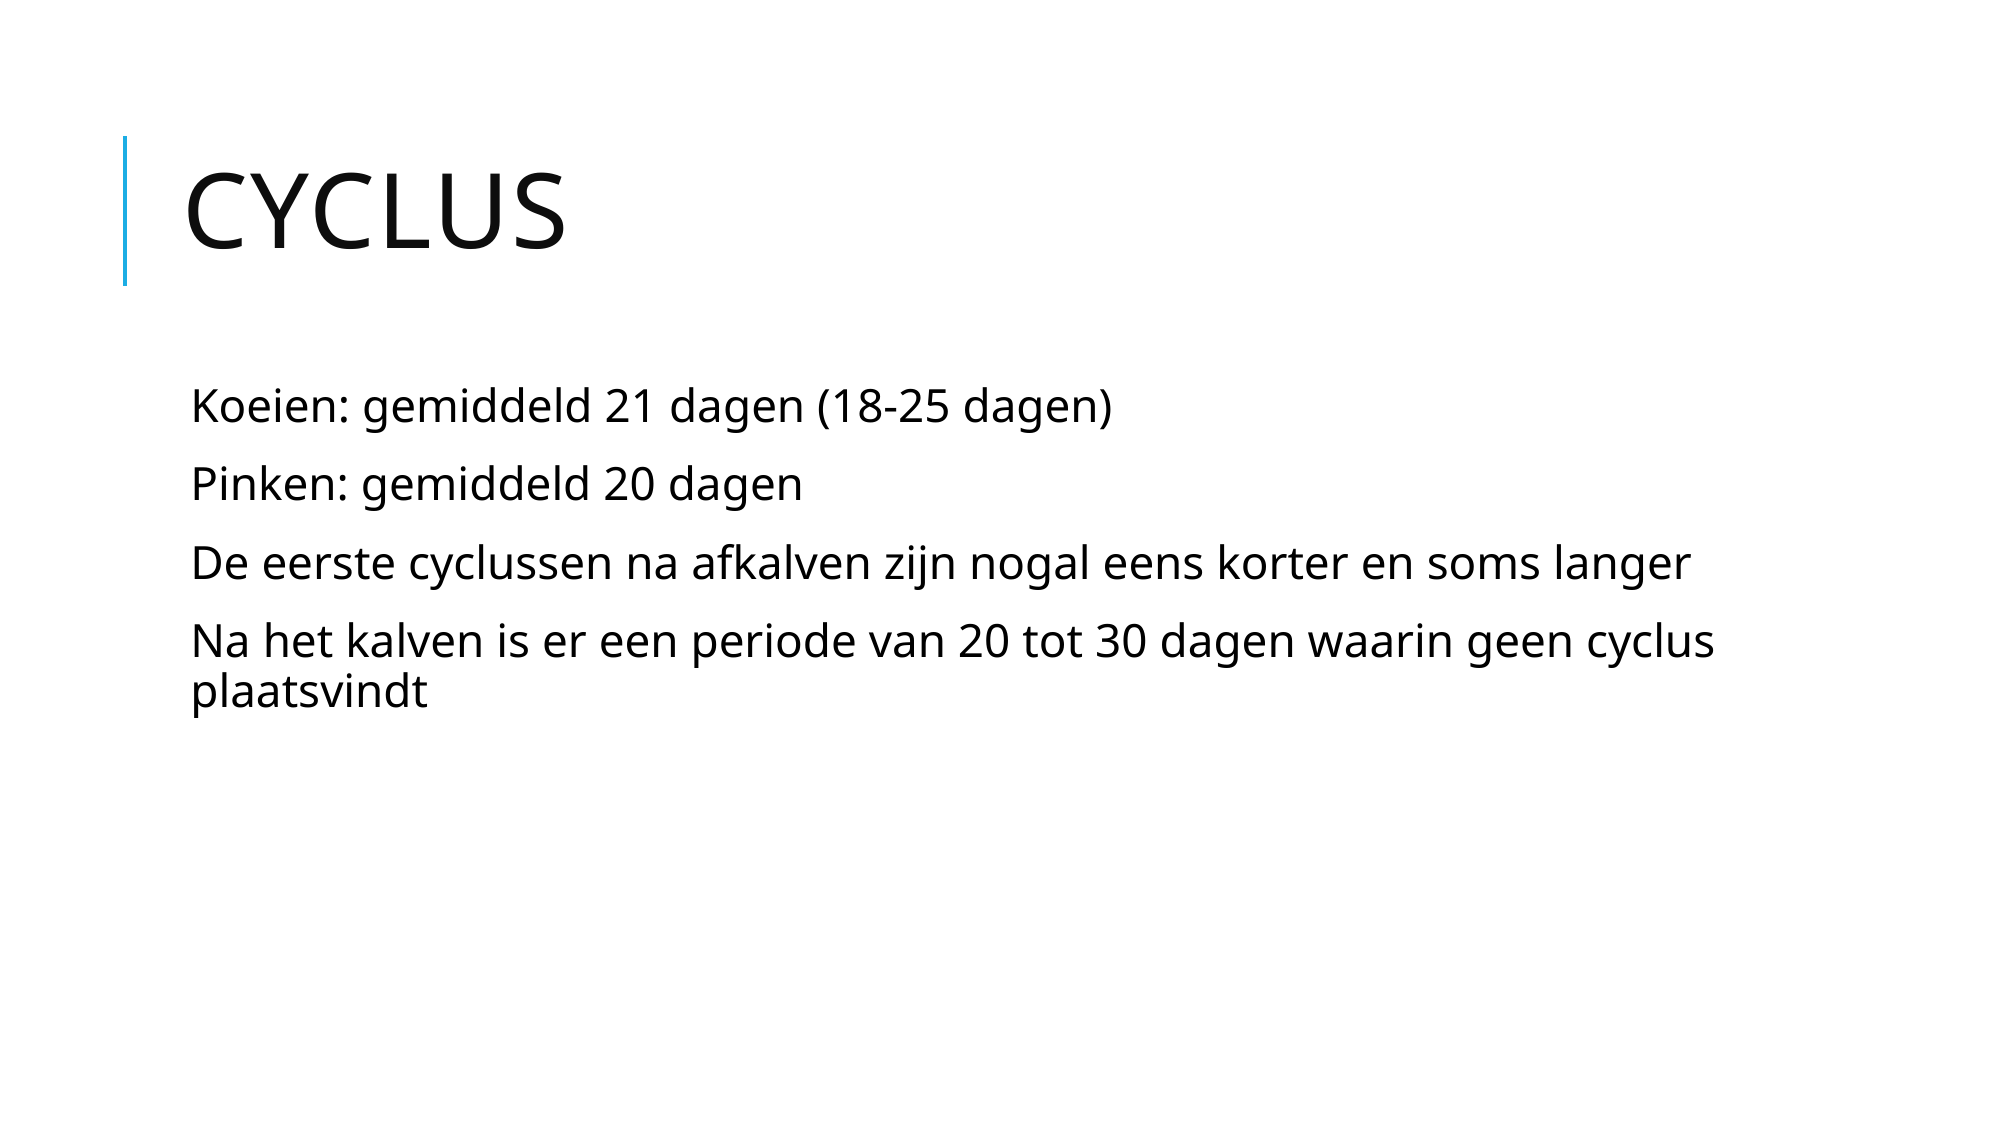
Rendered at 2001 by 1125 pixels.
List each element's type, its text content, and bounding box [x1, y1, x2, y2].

list Koeien: gemiddeld 21 dagen (18-25 dagen) Pinken: gemiddeld 20 dagen De eerste cyclussen na afkalven zijn nogal eens korter en soms langer Na het kalven is er een periode van 20 tot 30 dagen waarin geen cyclus plaatsvindt [168, 375, 1763, 1035]
title cyclus [168, 96, 1763, 342]
